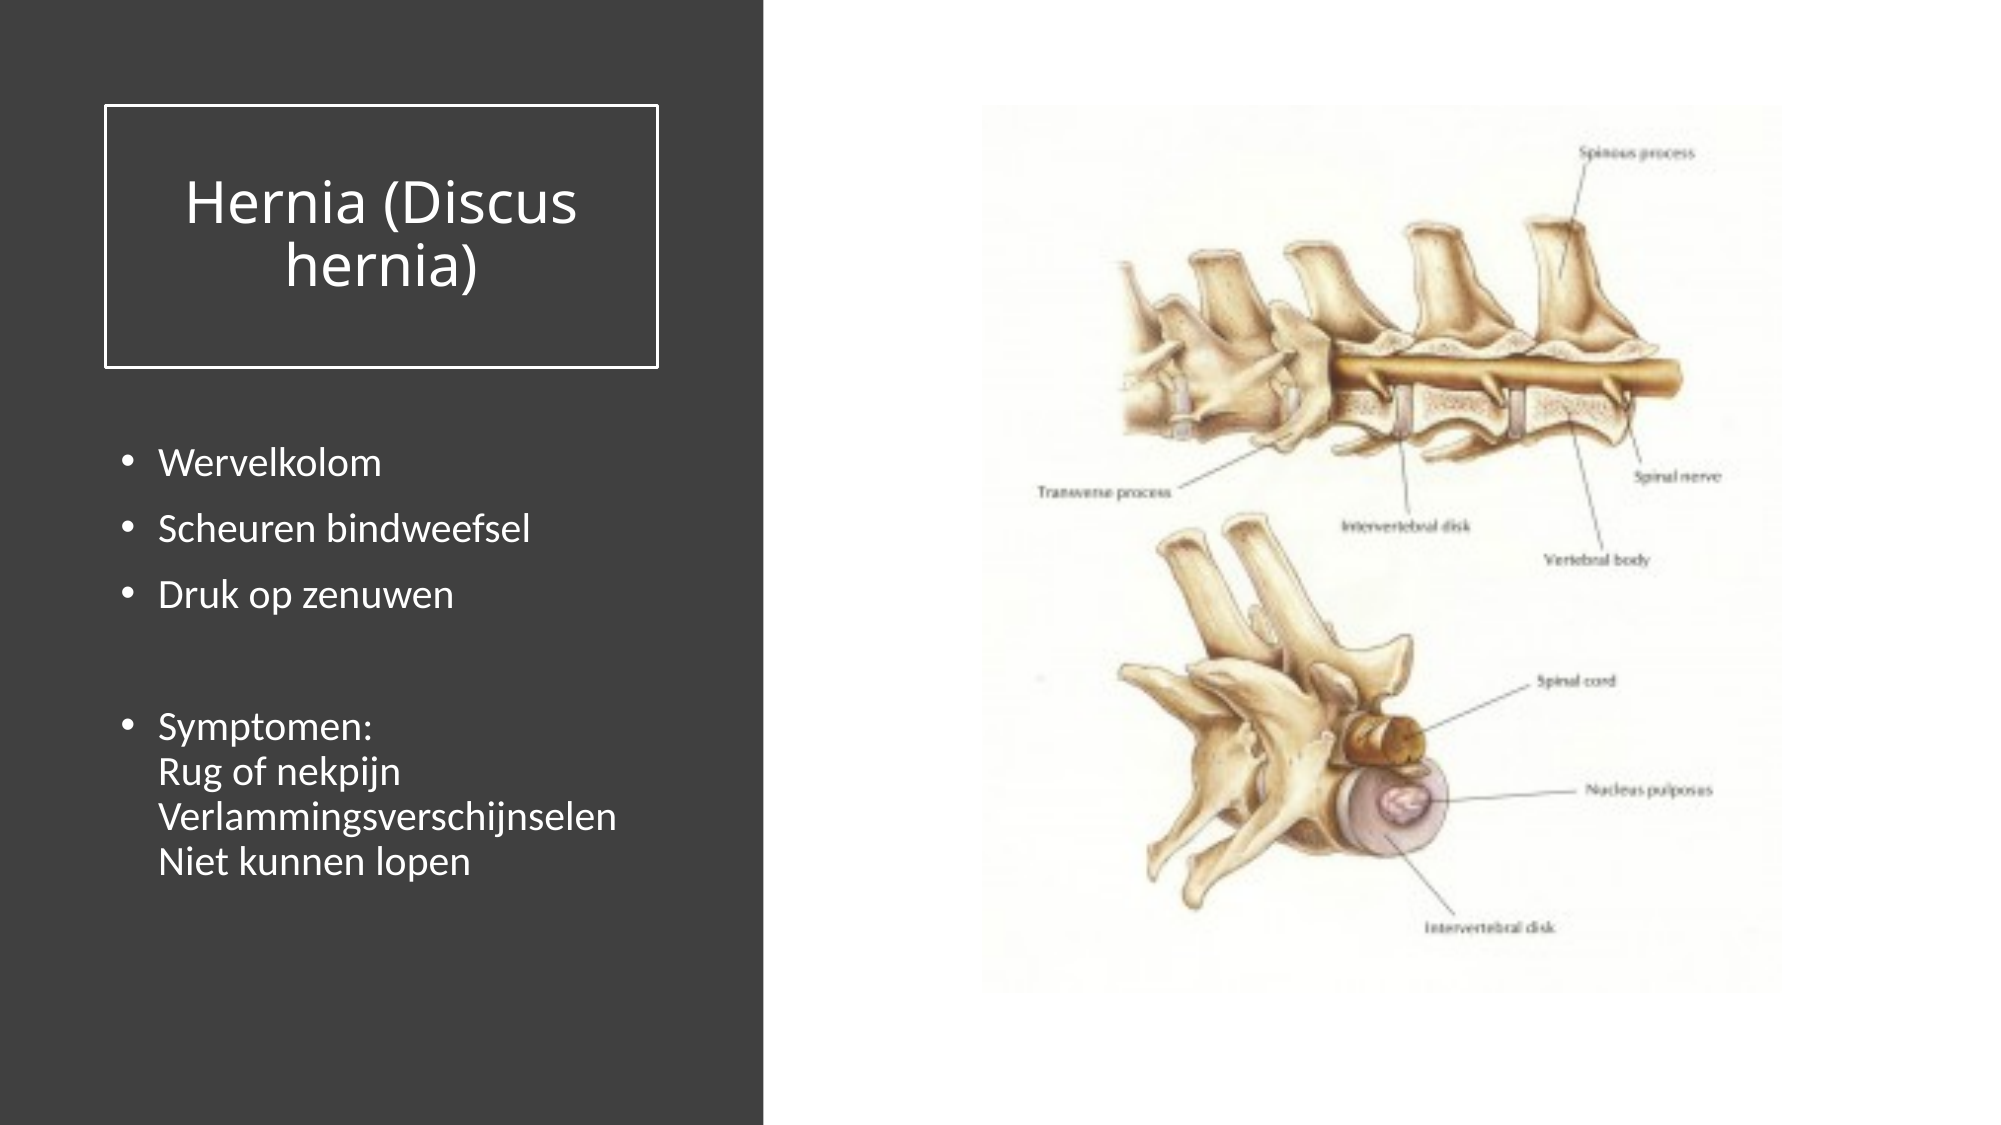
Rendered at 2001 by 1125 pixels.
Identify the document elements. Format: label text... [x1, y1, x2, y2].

list Wervelkolom Scheuren bindweefsel Druk op zenuwen Symptomen: Rug of nekpijn Verlammingsverschijnselen Niet kunnen lopen [105, 432, 658, 994]
text_box [0, 0, 764, 1125]
title Hernia (Discus hernia) [105, 105, 658, 368]
picture [982, 105, 1782, 993]
